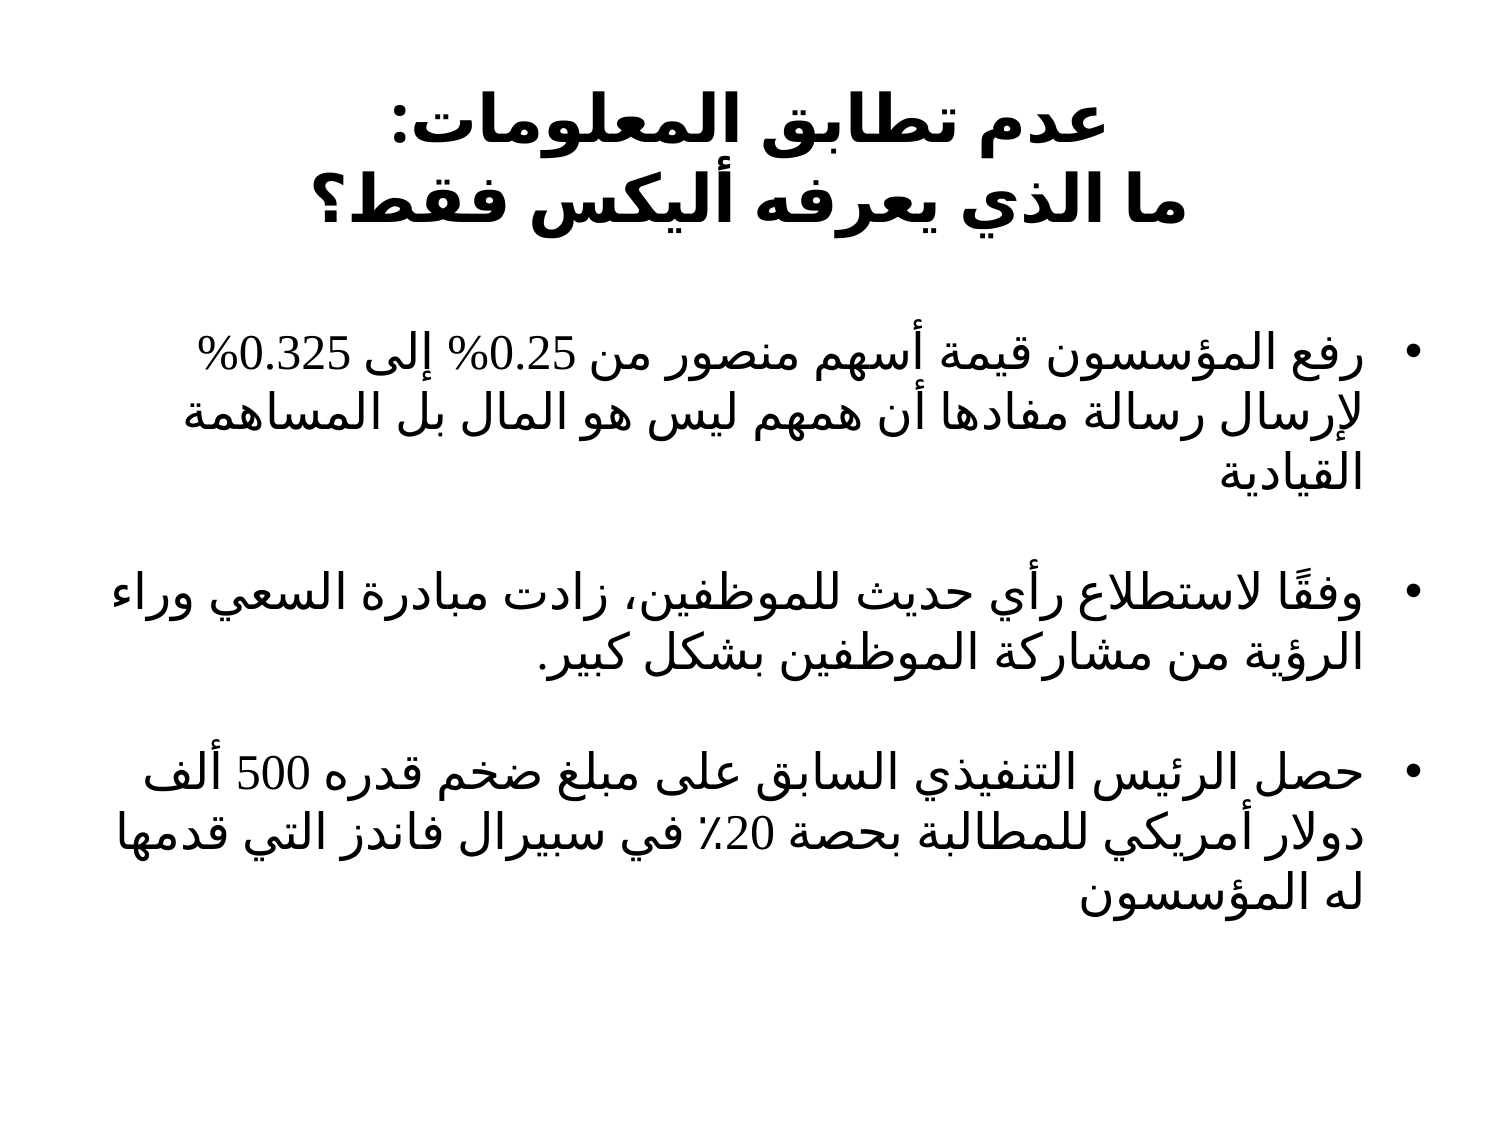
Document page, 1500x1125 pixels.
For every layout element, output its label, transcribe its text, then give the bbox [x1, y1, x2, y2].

list رفع المؤسسون قيمة أسهم منصور من 0.25% إلى 0.325% لإرسال رسالة مفادها أن همهم ليس هو المال بل المساهمة القيادية وفقًا لاستطلاع رأي حديث للموظفين، زادت مبادرة السعي وراء الرؤية من مشاركة الموظفين بشكل كبير. حصل الرئيس التنفيذي السابق على مبلغ ضخم قدره 500 ألف دولار أمريكي للمطالبة بحصة 20٪ في سبيرال فاندز التي قدمها له المؤسسون [62, 312, 1438, 1100]
title عدم تطابق المعلومات: ما الذي يعرفه أليكس فقط؟ [75, 62, 1425, 250]
